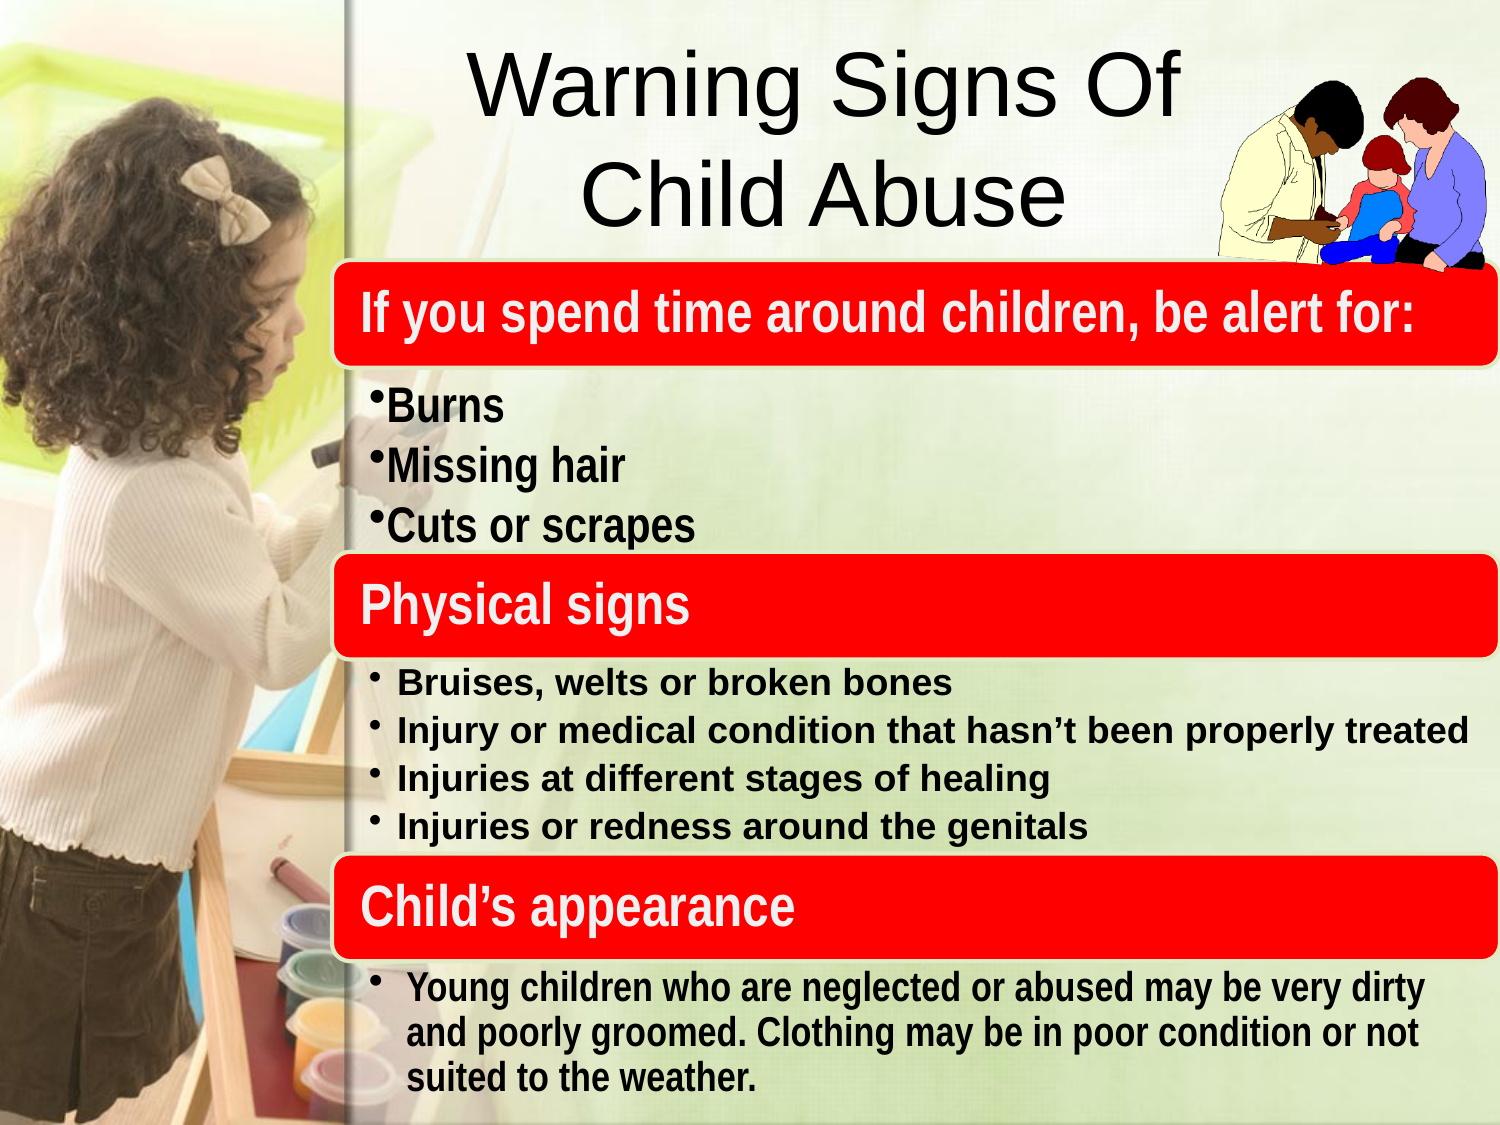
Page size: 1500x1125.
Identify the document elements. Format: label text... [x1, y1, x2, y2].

title Warning Signs Of Child Abuse [382, 31, 1267, 240]
picture [0, 0, 1500, 1125]
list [331, 259, 1500, 1104]
